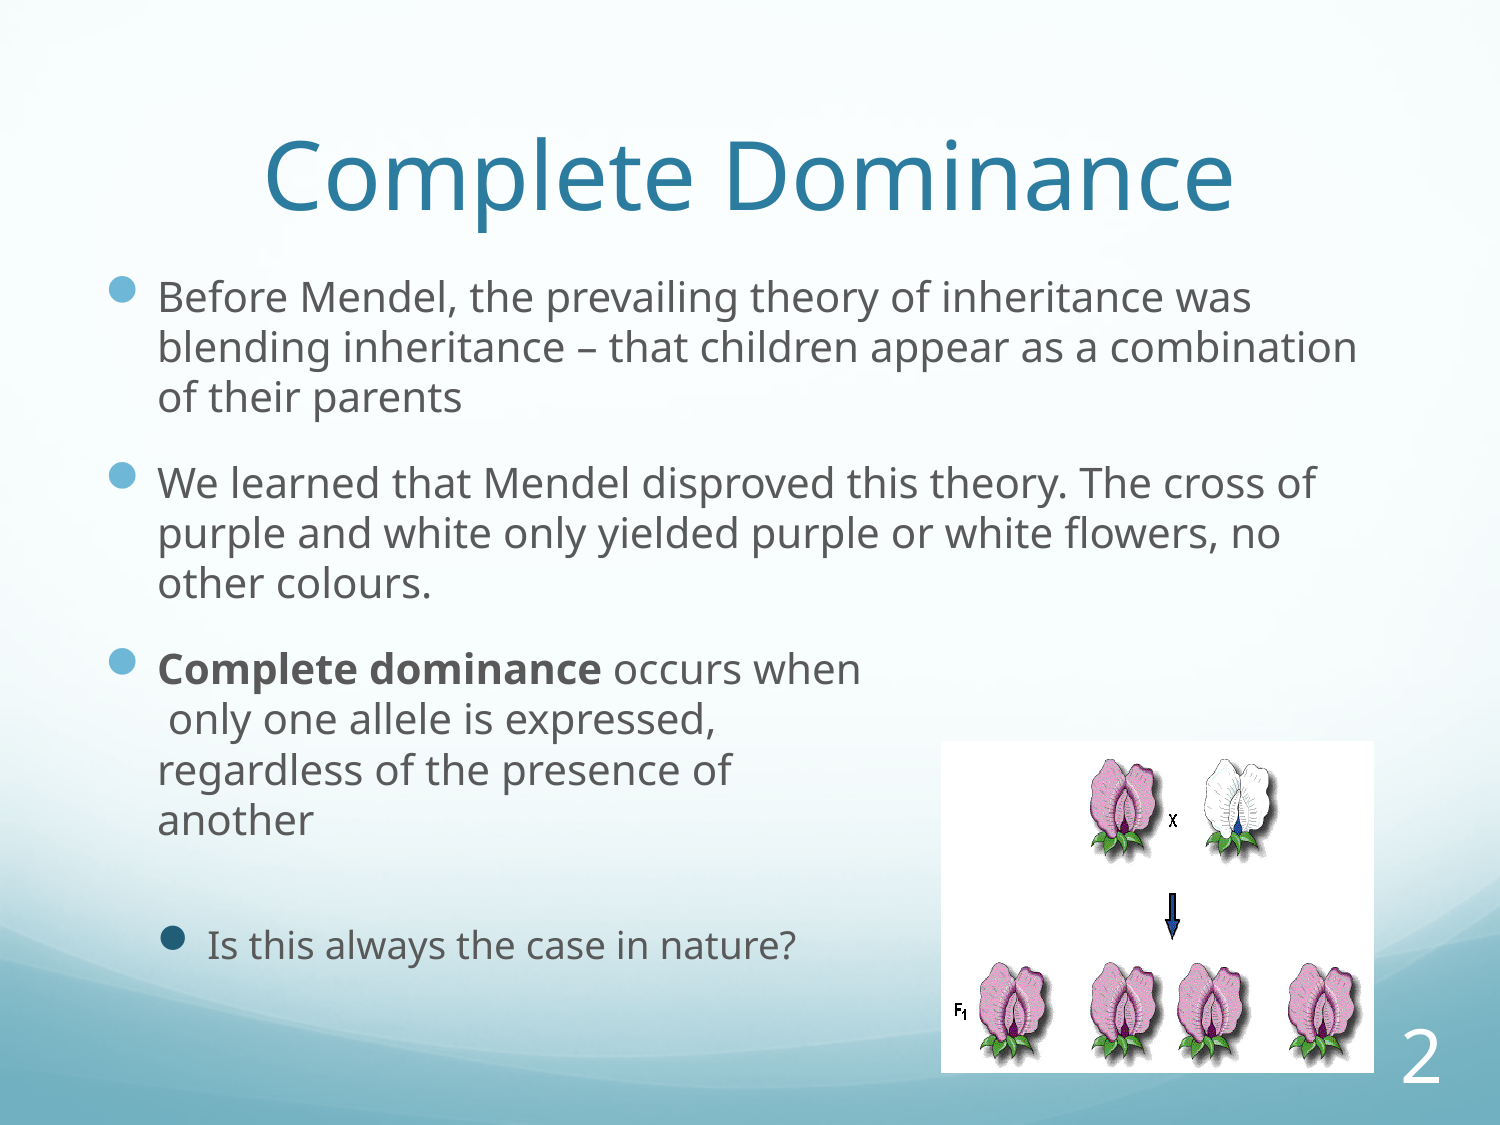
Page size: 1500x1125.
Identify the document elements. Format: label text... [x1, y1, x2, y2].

list Before Mendel, the prevailing theory of inheritance was blending inheritance – that children appear as a combination of their parents We learned that Mendel disproved this theory. The cross of purple and white only yielded purple or white flowers, no other colours. Complete dominance occurs when only one allele is expressed, regardless of the presence of another Is this always the case in nature? [90, 262, 1410, 975]
title Complete Dominance [90, 17, 1410, 237]
picture [941, 740, 1375, 1074]
slide_number 2 [1295, 1029, 1459, 1090]
